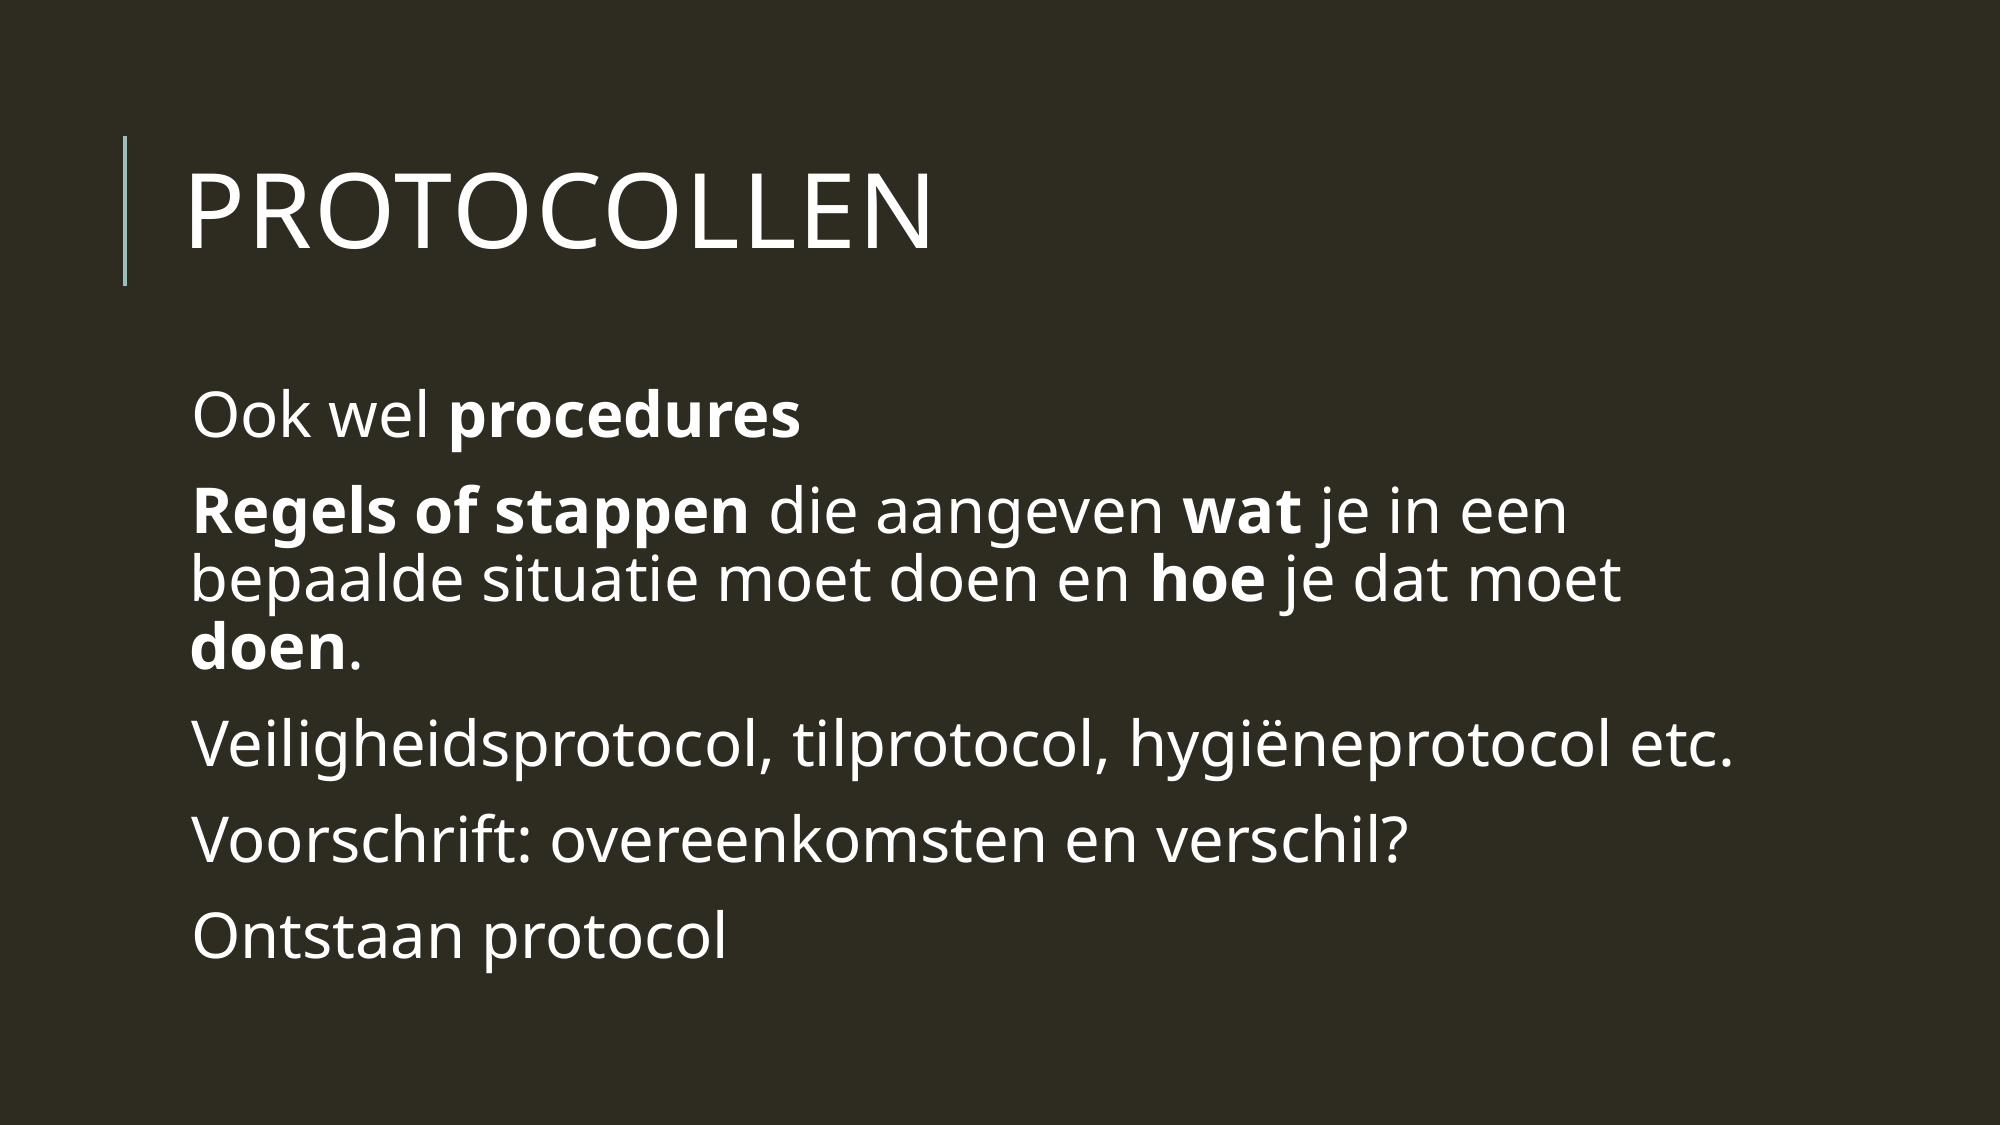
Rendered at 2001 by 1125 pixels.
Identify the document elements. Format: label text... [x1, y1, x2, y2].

title Protocollen [168, 96, 1763, 342]
list Ook wel procedures Regels of stappen die aangeven wat je in een bepaalde situatie moet doen en hoe je dat moet doen. Veiligheidsprotocol, tilprotocol, hygiëneprotocol etc. Voorschrift: overeenkomsten en verschil? Ontstaan protocol [168, 375, 1763, 1035]
